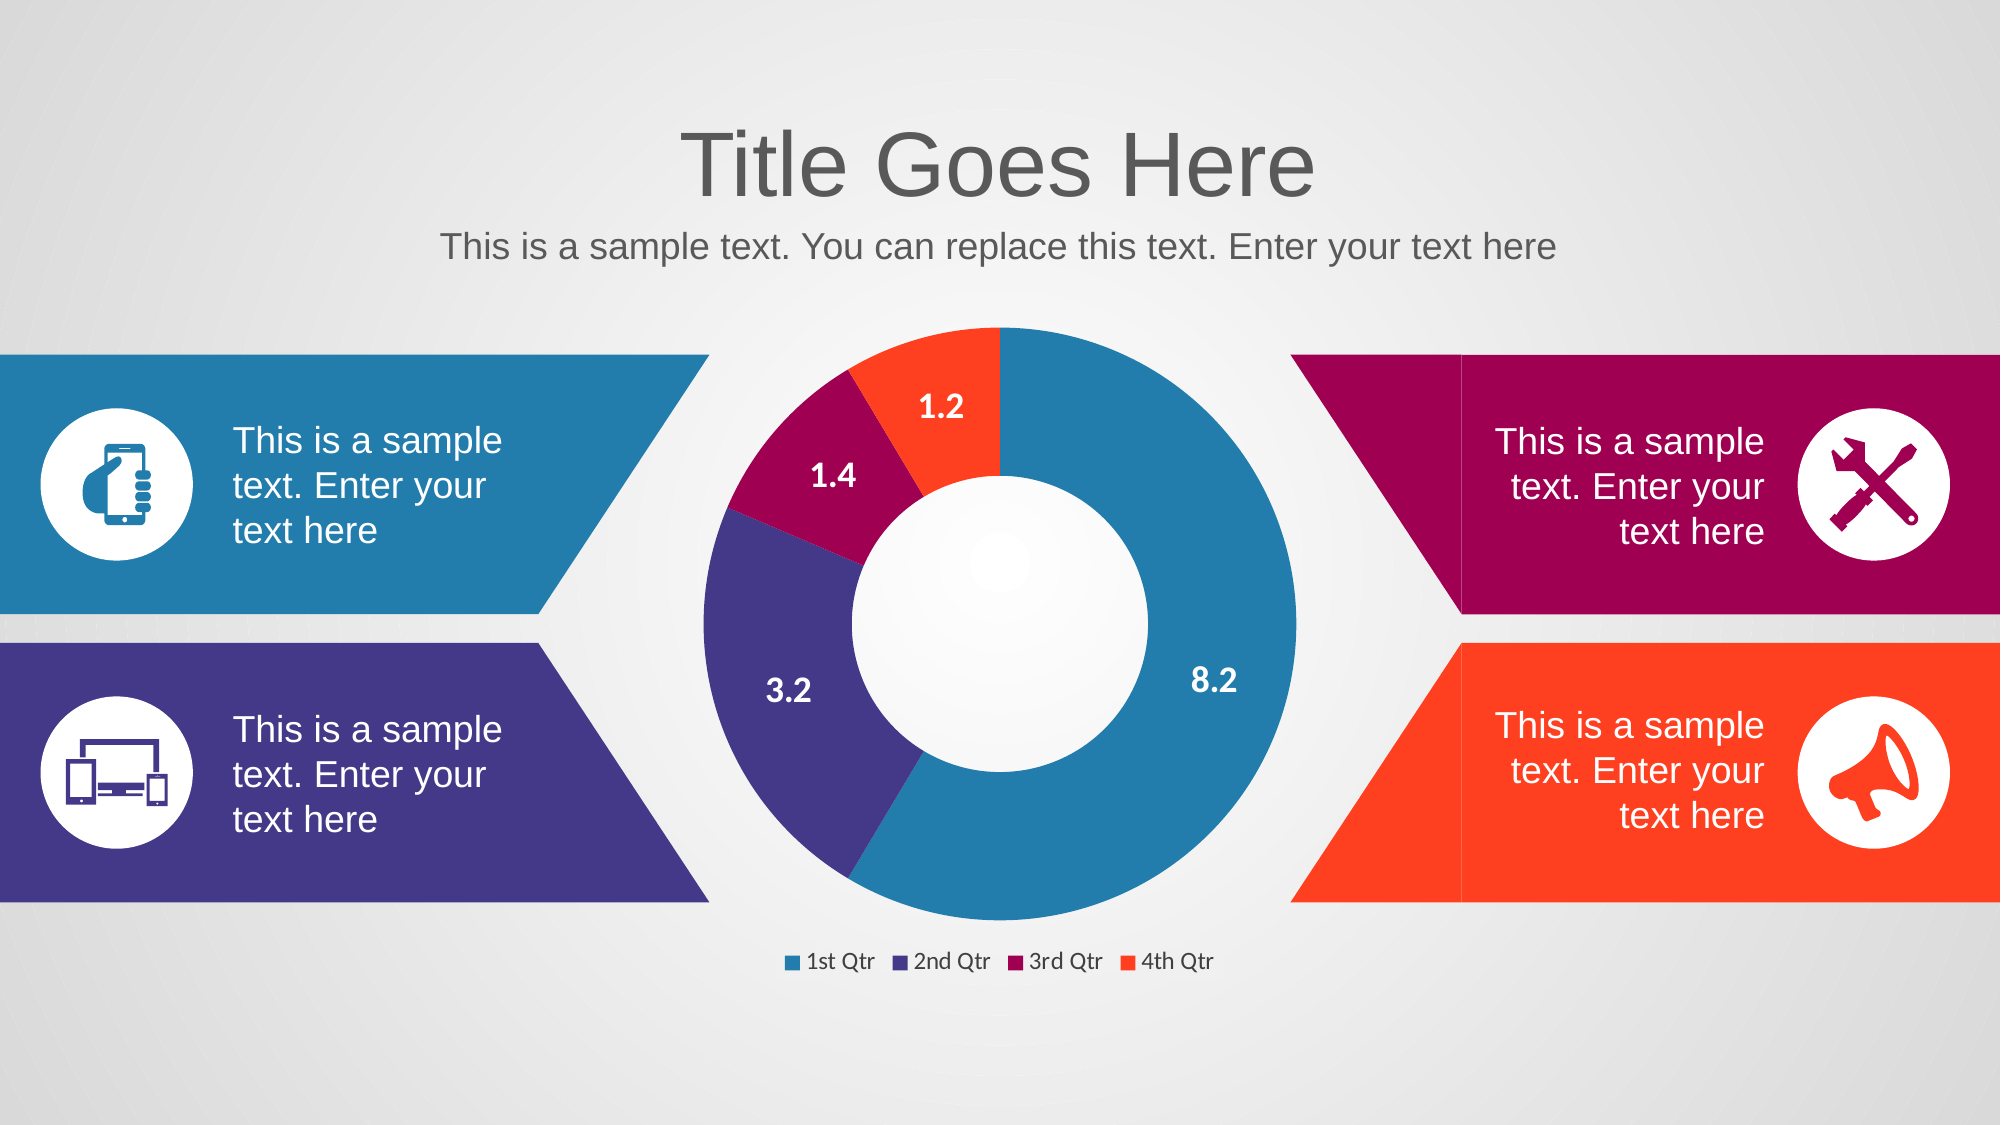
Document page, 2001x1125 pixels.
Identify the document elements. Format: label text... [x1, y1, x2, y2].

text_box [65, 739, 168, 807]
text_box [0, 642, 710, 903]
text_box This is a sample text. You can replace this text. Enter your text here [271, 214, 1727, 275]
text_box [82, 443, 151, 526]
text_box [1290, 354, 2000, 615]
text_box Title Goes Here [533, 97, 1465, 214]
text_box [1290, 642, 2000, 903]
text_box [0, 354, 710, 615]
chart [550, 314, 1450, 982]
